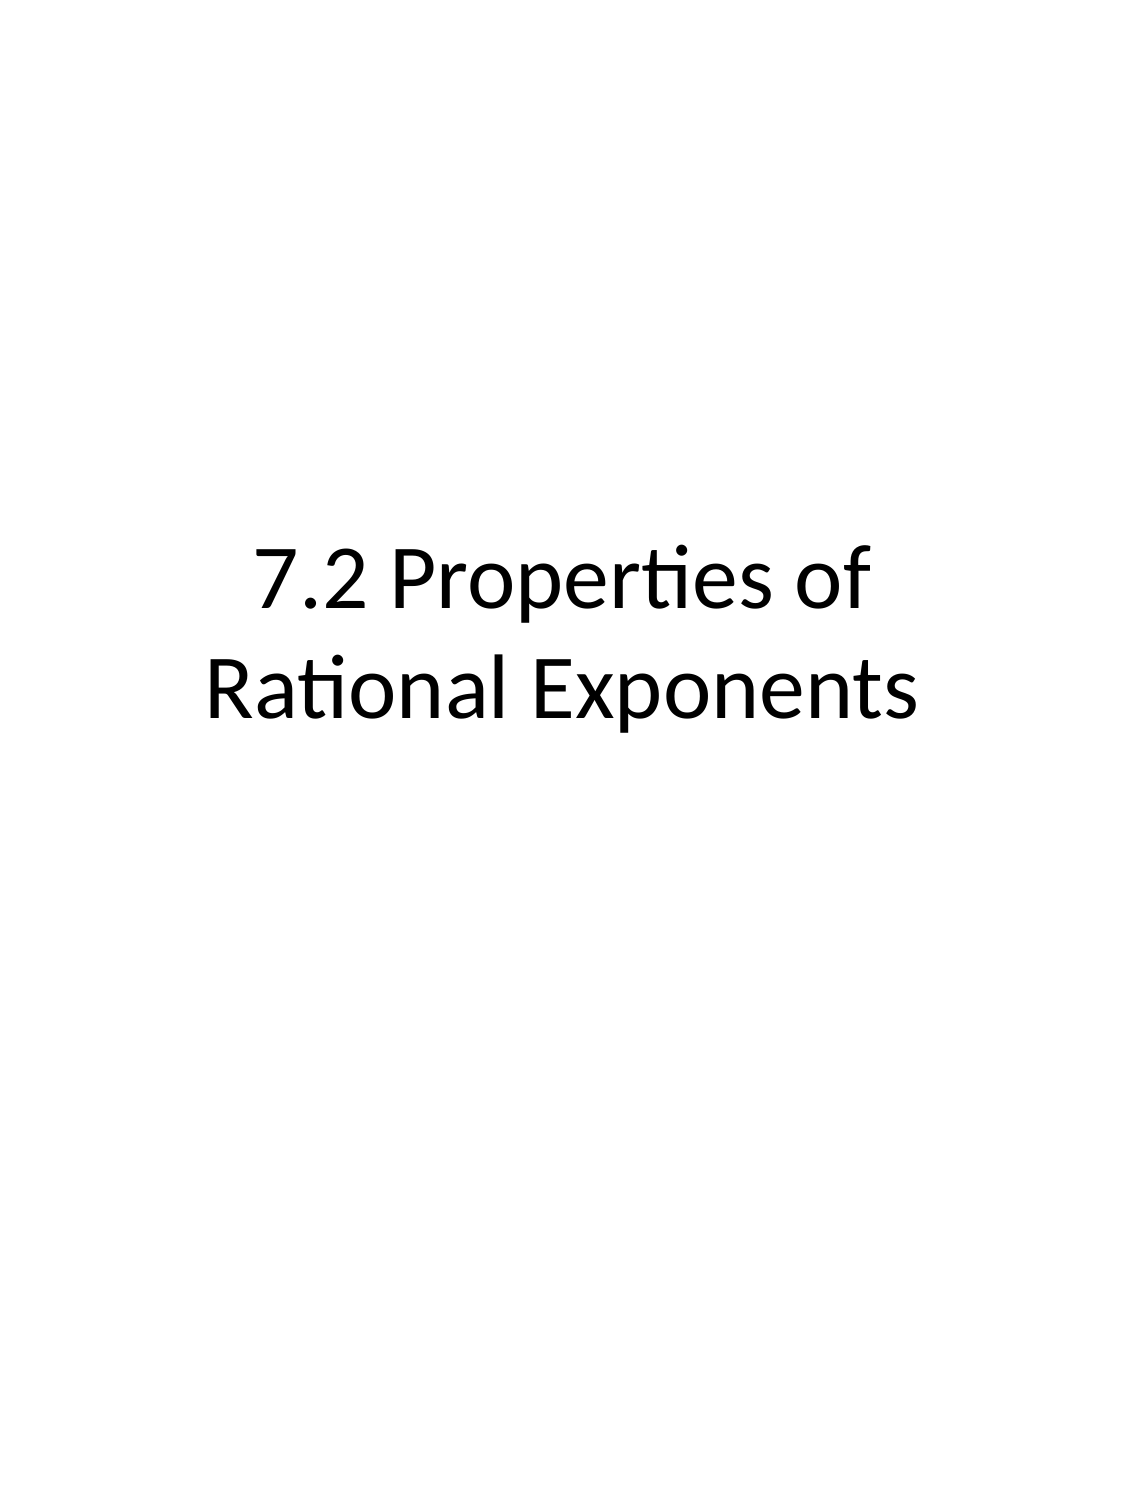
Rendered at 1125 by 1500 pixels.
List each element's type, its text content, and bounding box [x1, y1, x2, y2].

title 7.2 Properties of Rational Exponents [84, 465, 1041, 788]
